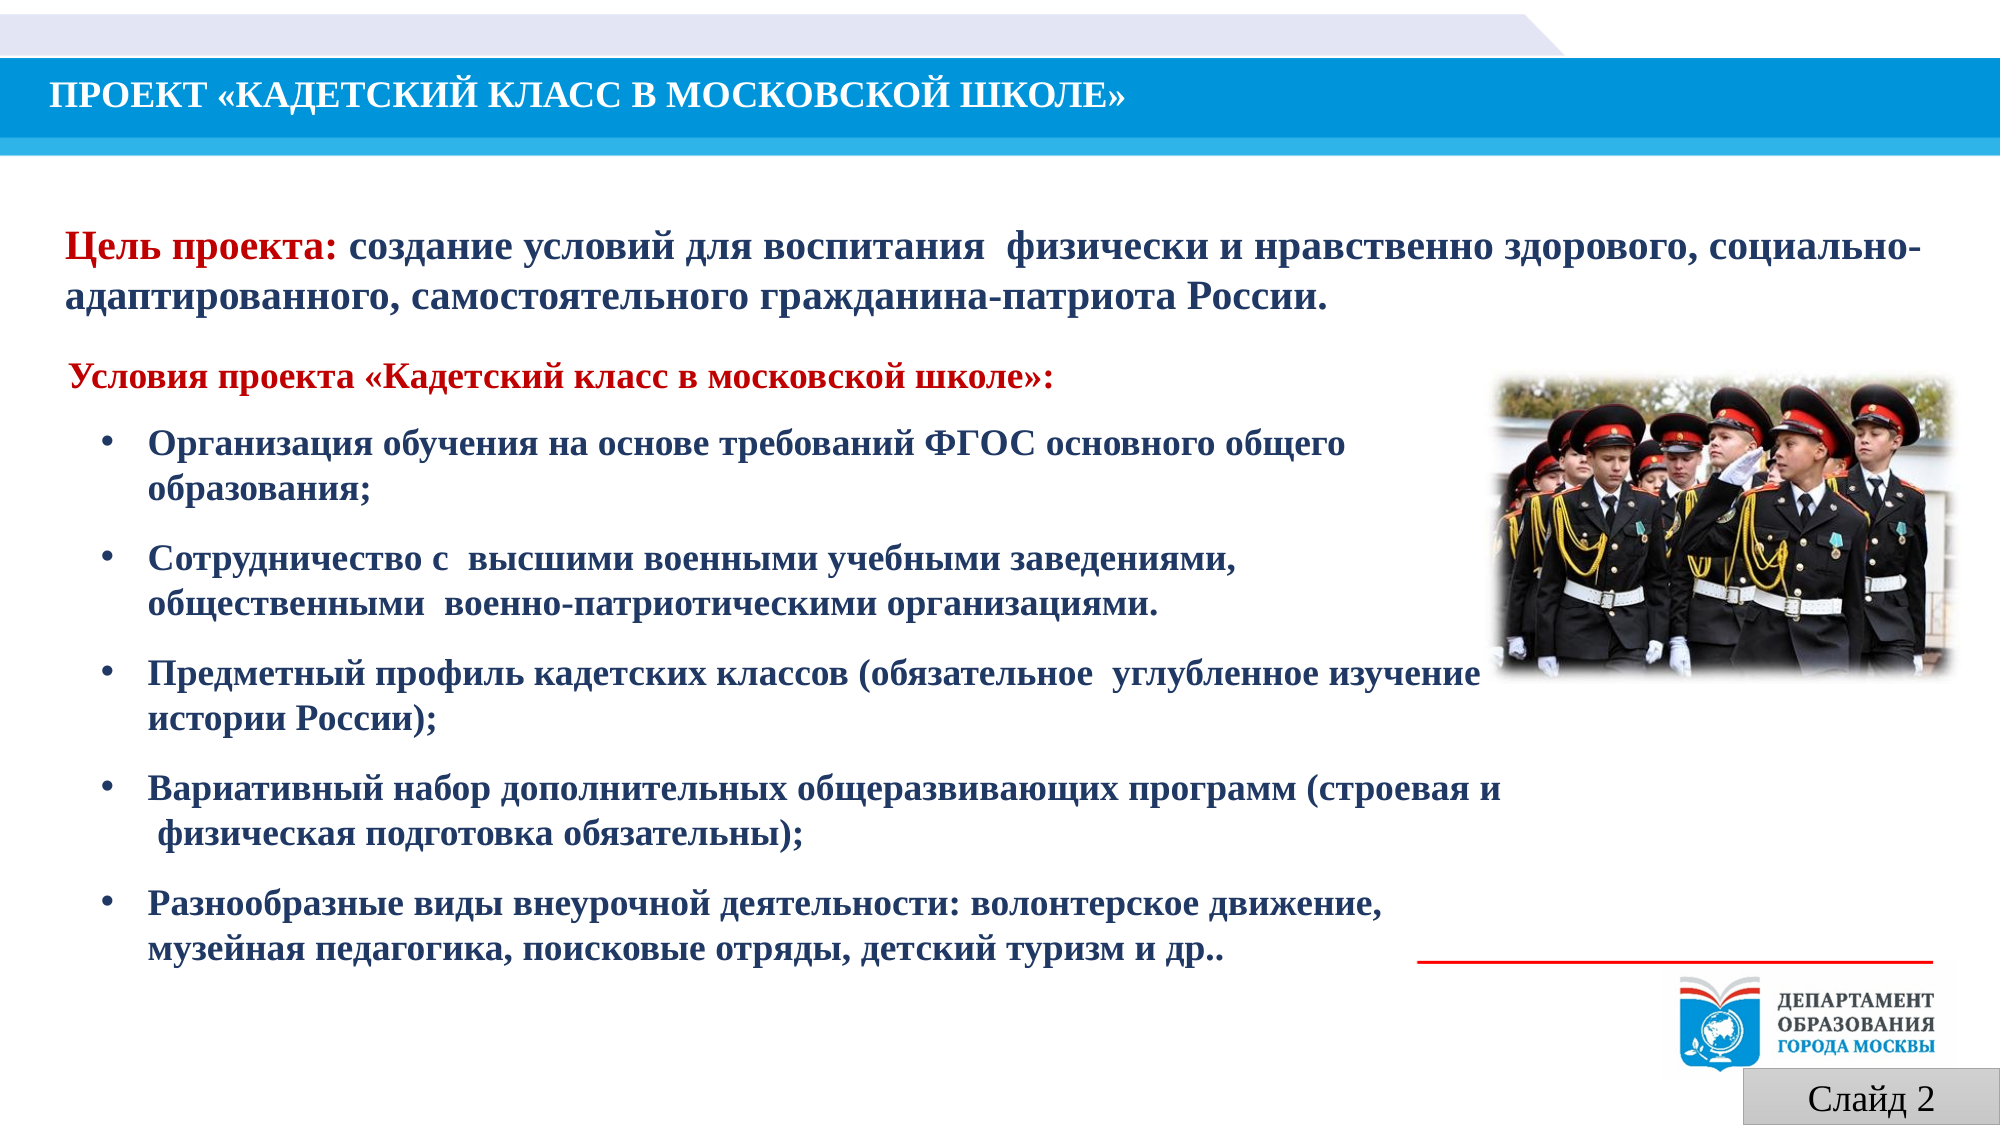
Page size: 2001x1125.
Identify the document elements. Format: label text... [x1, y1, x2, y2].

text_box Цель проекта: создание условий для воспитания физически и нравственно здорового, социально-адаптированного, самостоятельного гражданина-патриота России. [49, 210, 1967, 326]
text_box Слайд 2 [1743, 1068, 2000, 1125]
picture [0, 138, 2001, 1125]
picture [0, 0, 2001, 57]
text_box ПРОЕКТ «КАДЕТСКИЙ КЛАСС В МОСКОВСКОЙ ШКОЛЕ» [34, 62, 1864, 122]
text_box Условия проекта «Кадетский класс в московской школе»: [52, 343, 1765, 403]
text_box Организация обучения на основе требований ФГОС основного общего образования; Сотрудничество с высшими военными учебными заведениями, общественными военно-патриотическими организациями. Предметный профиль кадетских классов (обязательное углубленное изучение истории России); Вариативный набор дополнительных общеразвивающих программ (строевая и физическая подготовка обязательны); Разнообразные виды внеурочной деятельности: волонтерское движение, музейная педагогика, поисковые отряды, детский туризм и др.. [86, 411, 1525, 1106]
